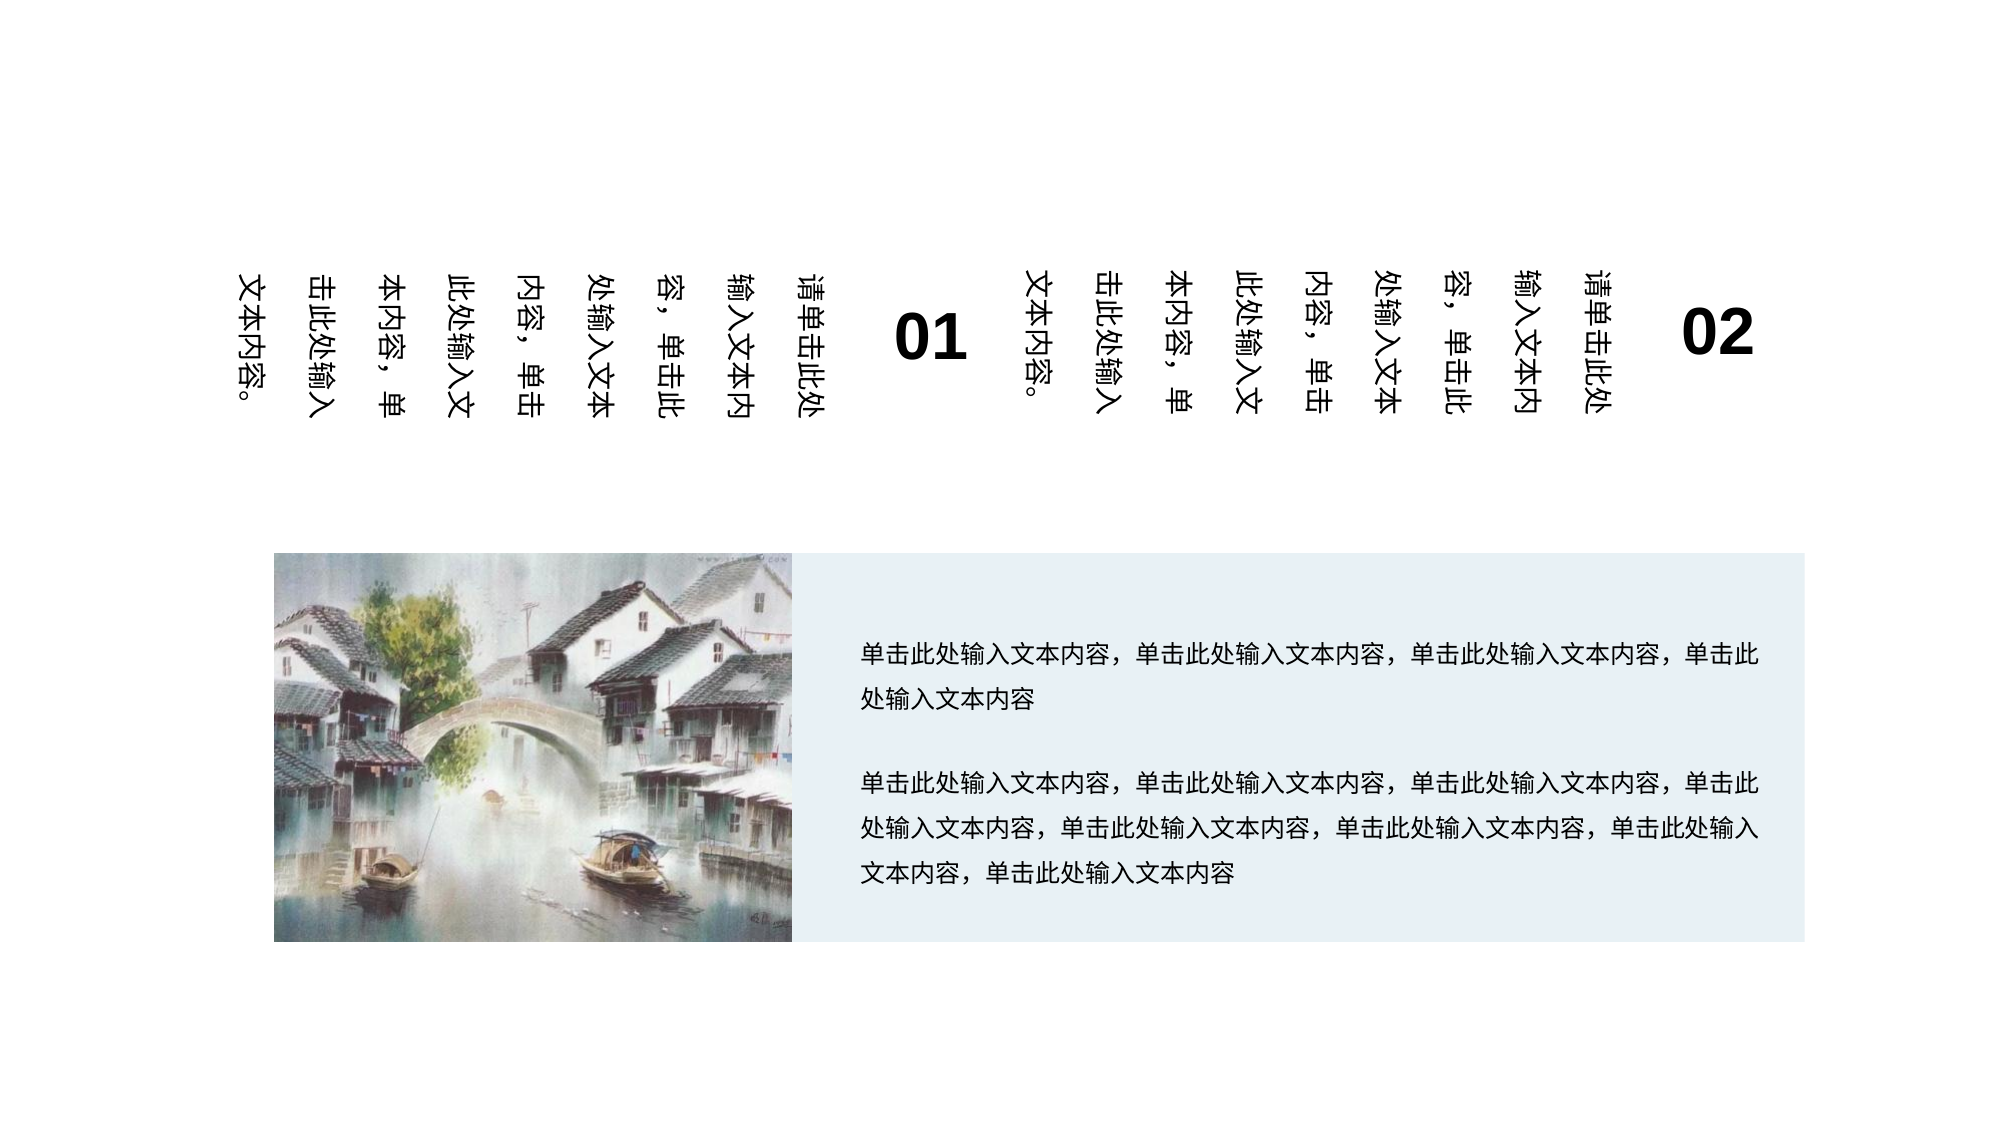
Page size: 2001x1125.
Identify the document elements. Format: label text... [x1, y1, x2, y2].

text_box 单击此处输入文本内容，单击此处输入文本内容，单击此处输入文本内容，单击此处输入文本内容，单击此处输入文本内容，单击此处输入文本内容，单击此处输入文本内容，单击此处输入文本内容 [845, 745, 1776, 895]
text_box 01 [874, 285, 988, 380]
picture [273, 553, 792, 942]
text_box [791, 552, 1806, 943]
text_box 02 [1661, 281, 1775, 376]
text_box 请单击此处输入文本内容，单击此处输入文本内容，单击此处输入文本内容，单击此处输入文本内容。 [276, 259, 872, 454]
text_box 单击此处输入文本内容，单击此处输入文本内容，单击此处输入文本内容，单击此处输入文本内容 [845, 616, 1776, 722]
text_box 请单击此处输入文本内容，单击此处输入文本内容，单击此处输入文本内容，单击此处输入文本内容。 [1063, 254, 1660, 450]
